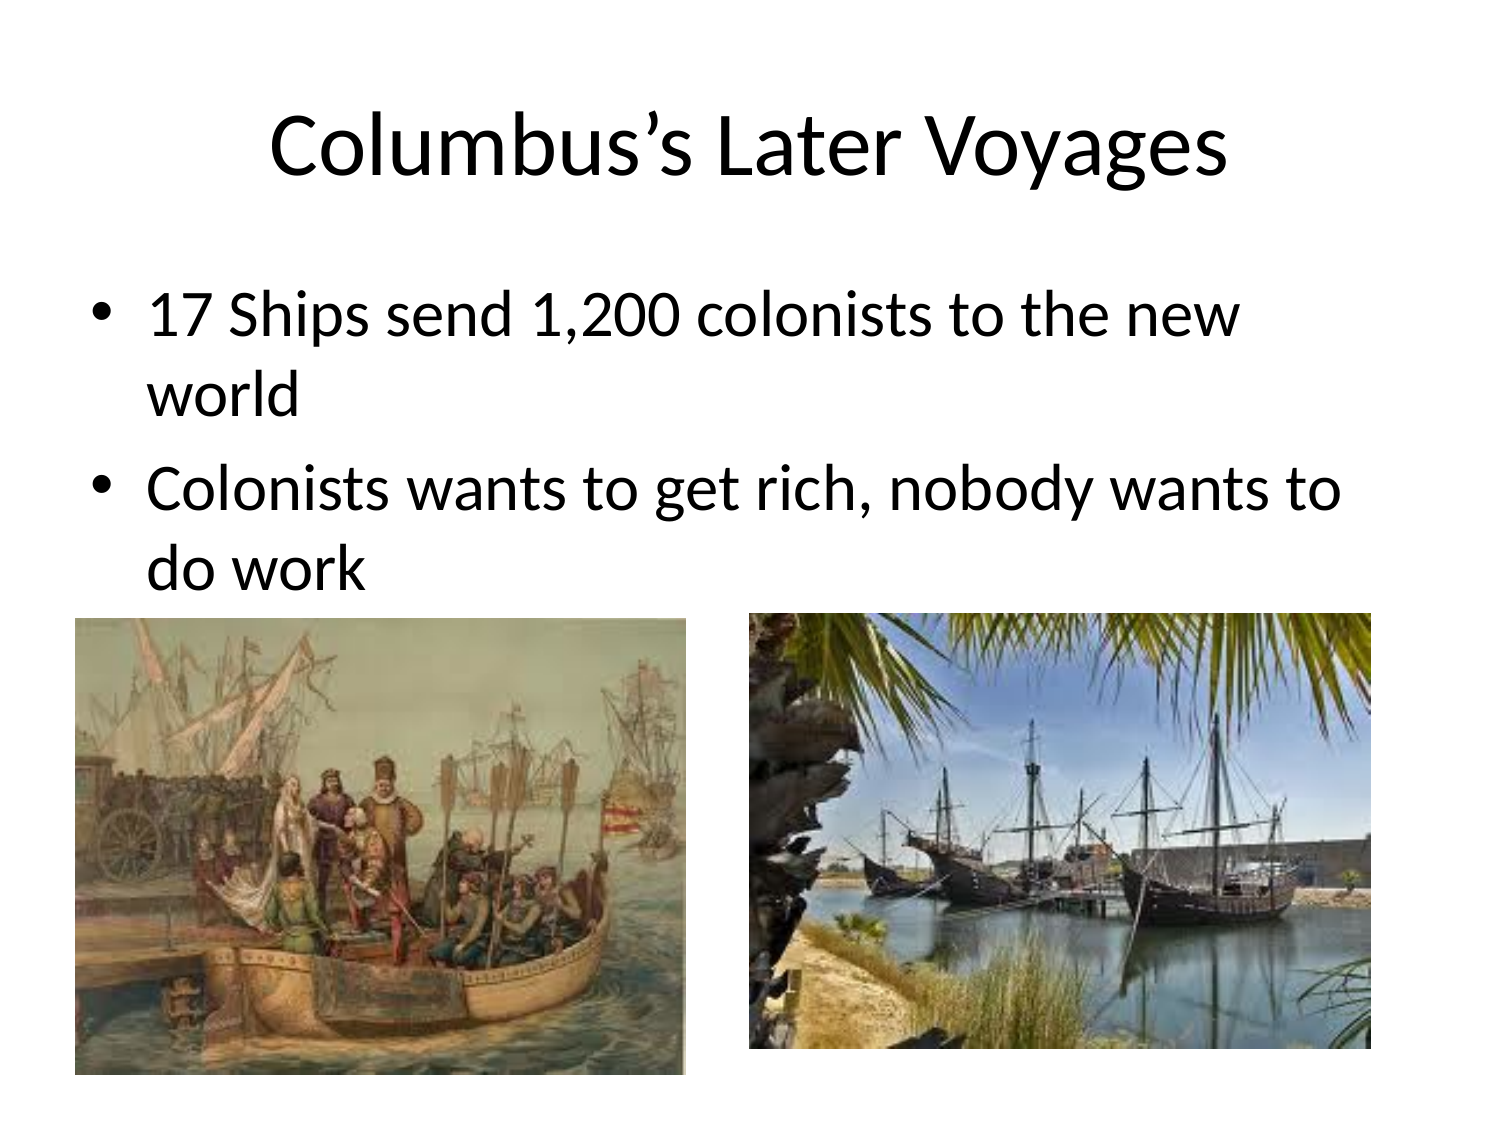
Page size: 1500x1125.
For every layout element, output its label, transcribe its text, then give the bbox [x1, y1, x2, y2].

list 17 Ships send 1,200 colonists to the new world Colonists wants to get rich, nobody wants to do work [75, 262, 1425, 1005]
title Columbus’s Later Voyages [75, 45, 1425, 233]
picture [749, 612, 1371, 1050]
picture [74, 618, 686, 1075]
